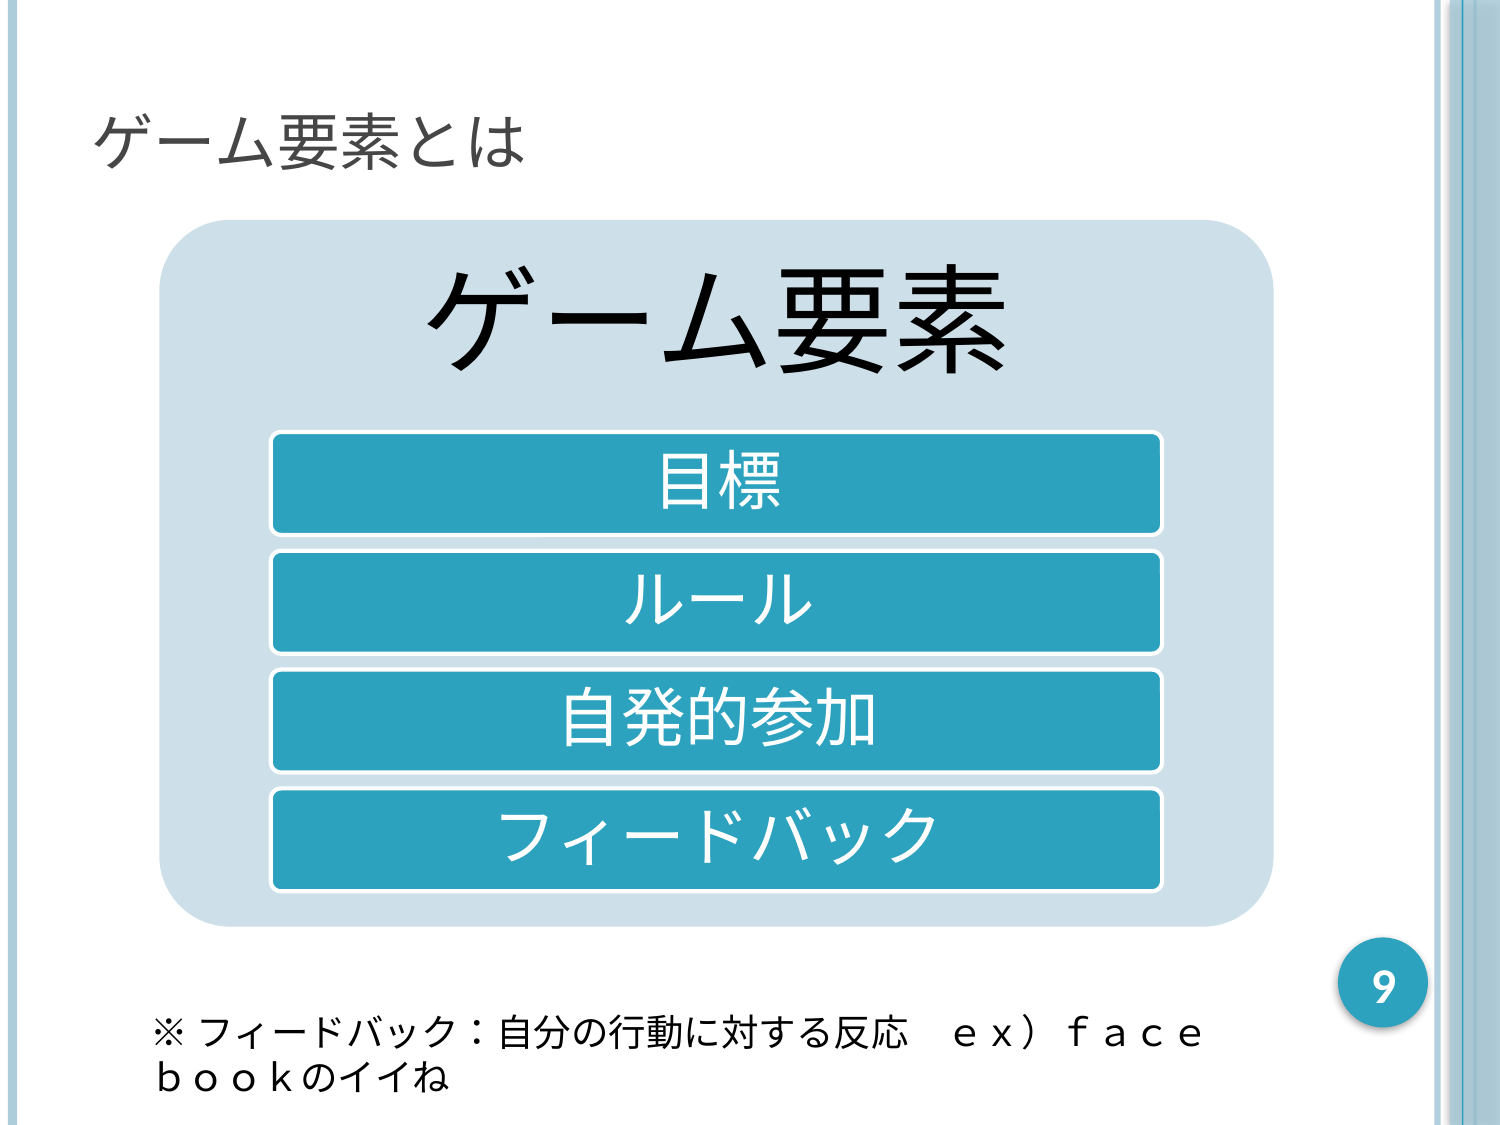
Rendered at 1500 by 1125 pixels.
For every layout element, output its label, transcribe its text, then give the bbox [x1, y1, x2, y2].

title ゲーム要素とは [76, 78, 906, 186]
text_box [158, 219, 1275, 928]
text_box ※フィードバック：自分の行動に対する反応 ｅｘ）ｆａｃｅｂｏｏｋのイイね [135, 1001, 1247, 1107]
slide_number 9 [1333, 940, 1434, 1027]
